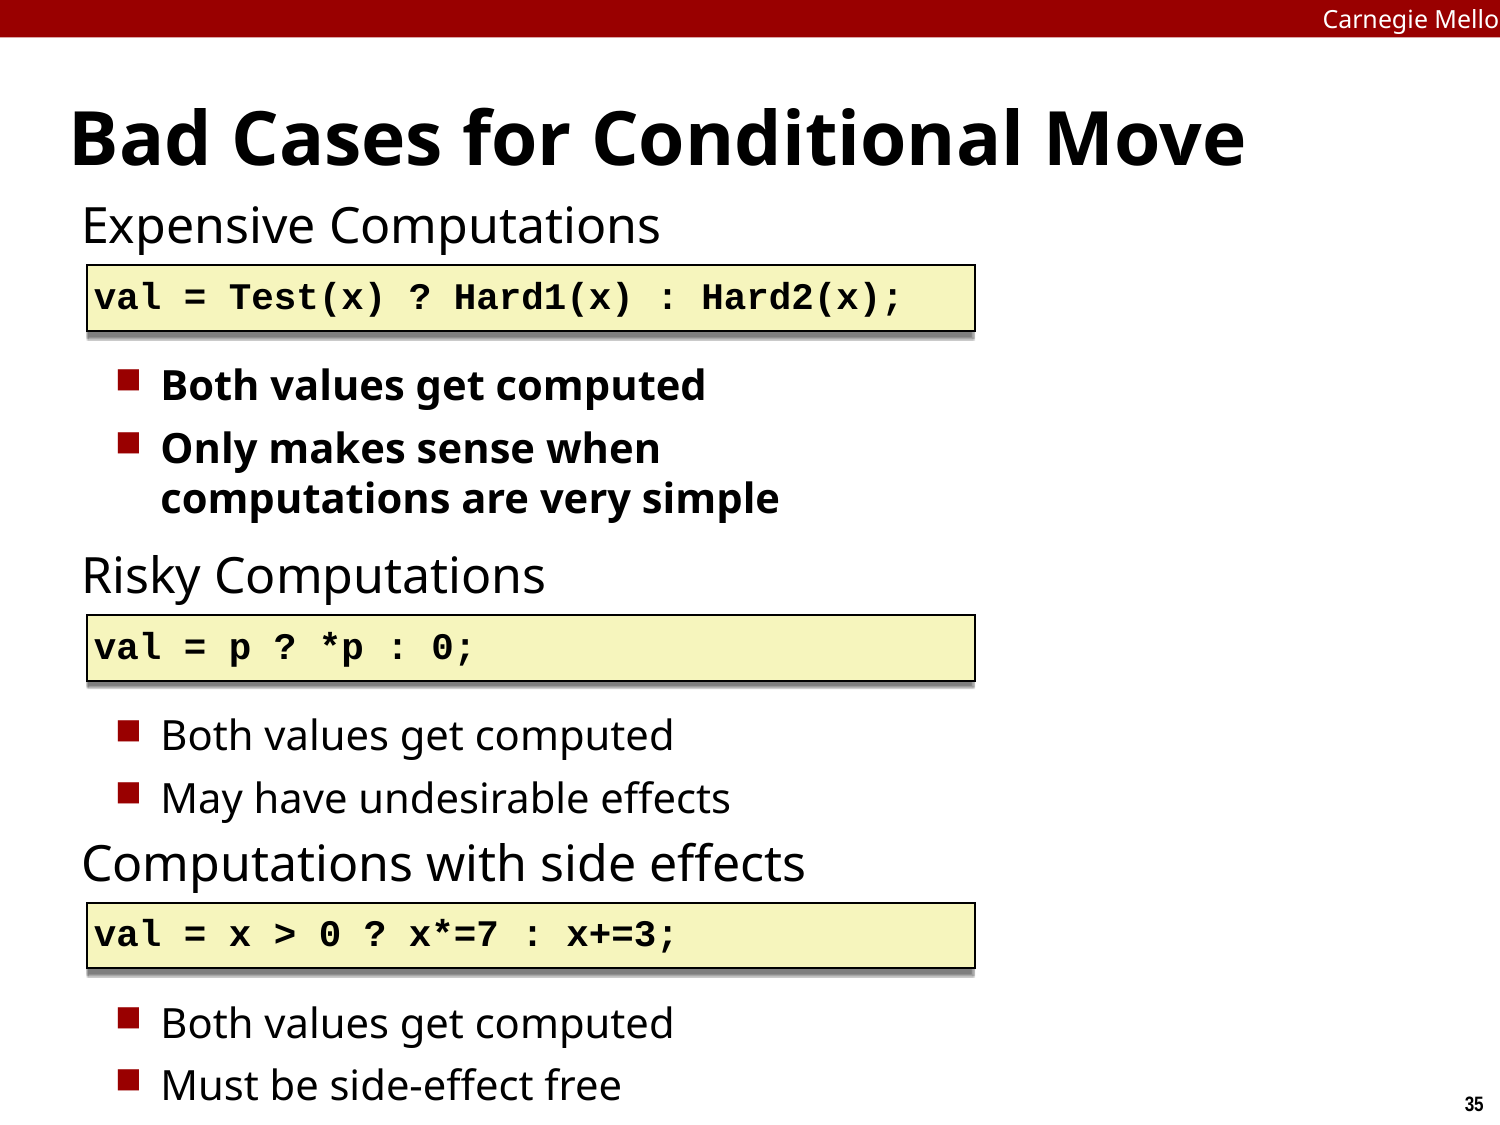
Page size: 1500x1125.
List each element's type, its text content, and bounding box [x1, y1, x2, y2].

text_box Both values get computed Must be side-effect free [112, 990, 888, 1091]
text_box val = x > 0 ? x*=7 : x+=3; [87, 902, 975, 969]
text_box Computations with side effects [75, 825, 850, 898]
text_box val = p ? *p : 0; [87, 615, 975, 681]
list Both values get computed Only makes sense when computations are very simple [112, 352, 888, 454]
text_box Carnegie Mellon [1322, 3, 1500, 33]
text_box val = Test(x) ? Hard1(x) : Hard2(x); [87, 265, 975, 331]
text_box Expensive Computations [75, 230, 850, 261]
text_box Risky Computations [75, 537, 850, 611]
text_box Both values get computed May have undesirable effects [112, 702, 888, 803]
title Bad Cases for Conditional Move [62, 41, 1438, 230]
text_box [0, 0, 1500, 38]
